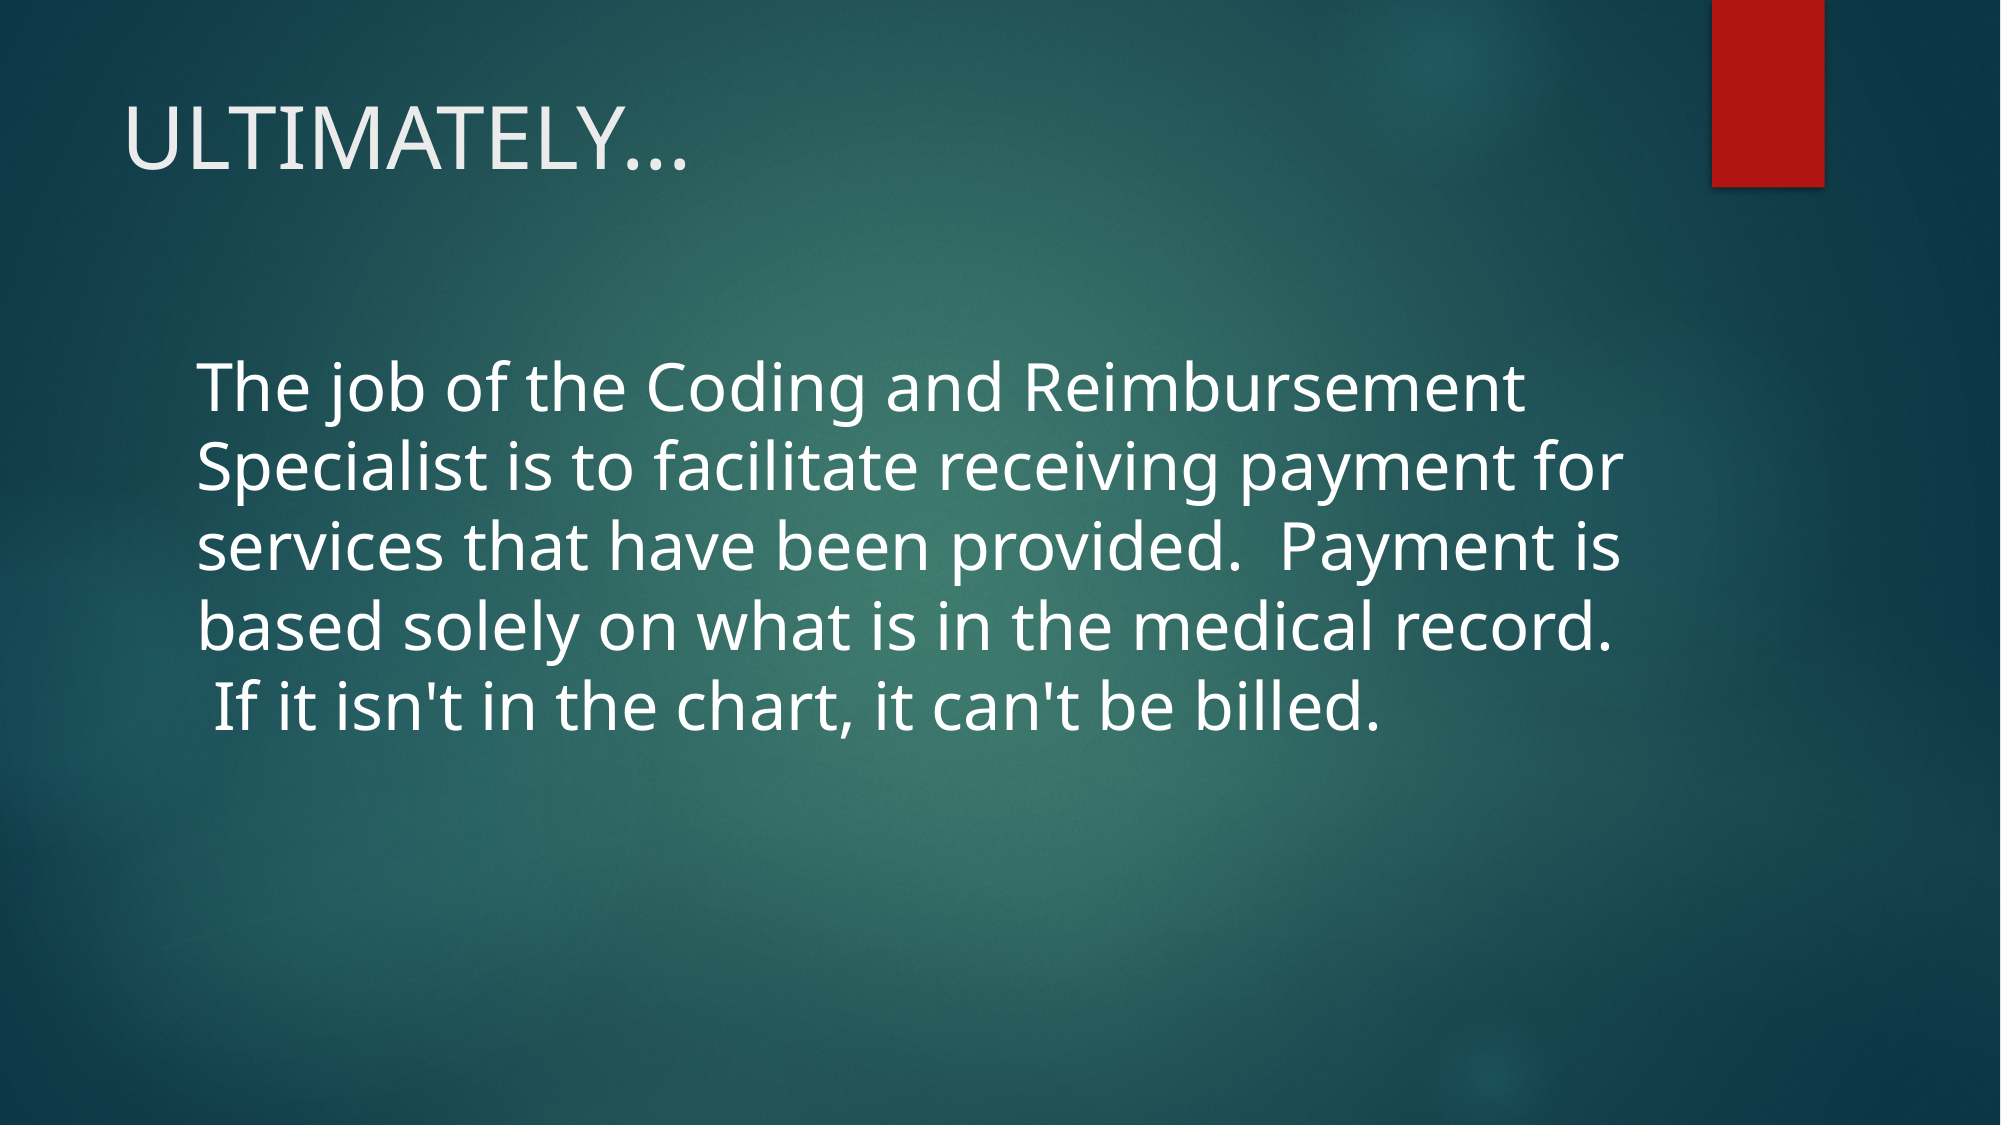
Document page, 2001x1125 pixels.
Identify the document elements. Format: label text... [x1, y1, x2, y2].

list The job of the Coding and Reimbursement Specialist is to facilitate receiving payment for services that have been provided. Payment is based solely on what is in the medical record. If it isn't in the chart, it can't be billed. [181, 336, 1649, 1025]
picture [0, 0, 2001, 1125]
title ULTIMATELY... [106, 74, 1649, 304]
